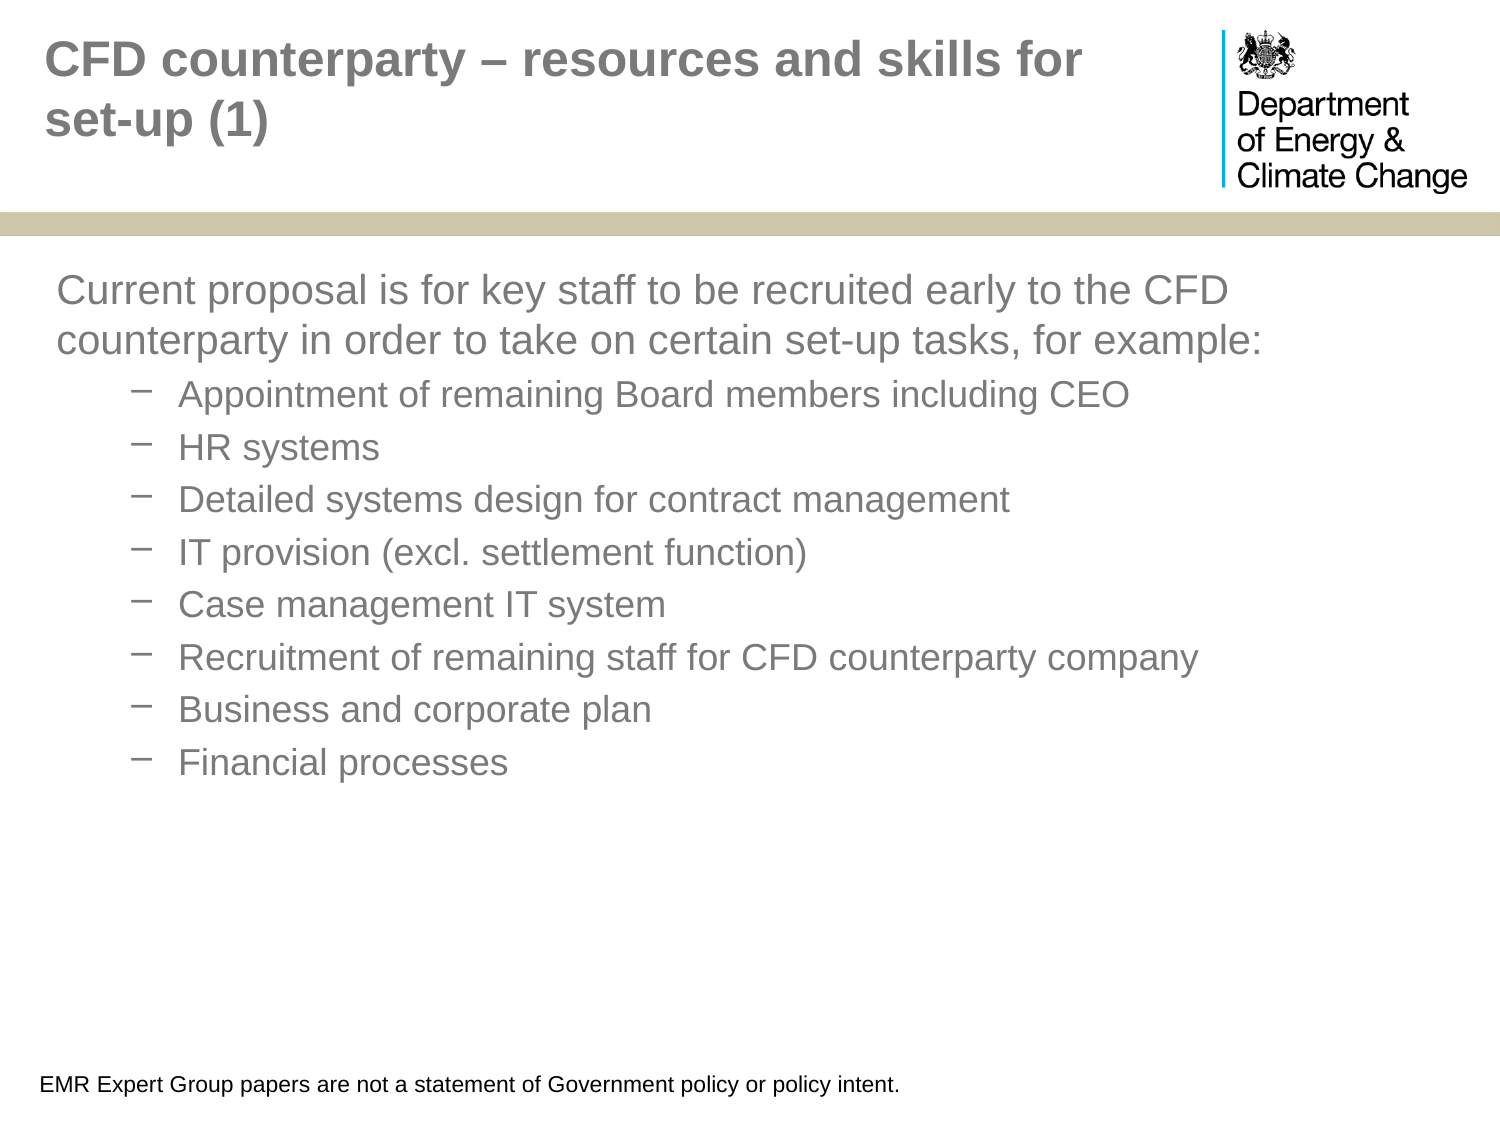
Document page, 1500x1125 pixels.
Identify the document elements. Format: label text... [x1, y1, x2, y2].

text_box EMR Expert Group papers are not a statement of Government policy or policy intent. [24, 1062, 1446, 1105]
title CFD counterparty – resources and skills for set-up (1) [29, 18, 1176, 103]
list Current proposal is for key staff to be recruited early to the CFD counterparty in order to take on certain set-up tasks, for example: Appointment of remaining Board members including CEO HR systems Detailed systems design for contract management IT provision (excl. settlement function) Case management IT system Recruitment of remaining staff for CFD counterparty company Business and corporate plan Financial processes [41, 255, 1471, 1083]
picture [1222, 30, 1467, 194]
picture [0, 208, 1500, 236]
